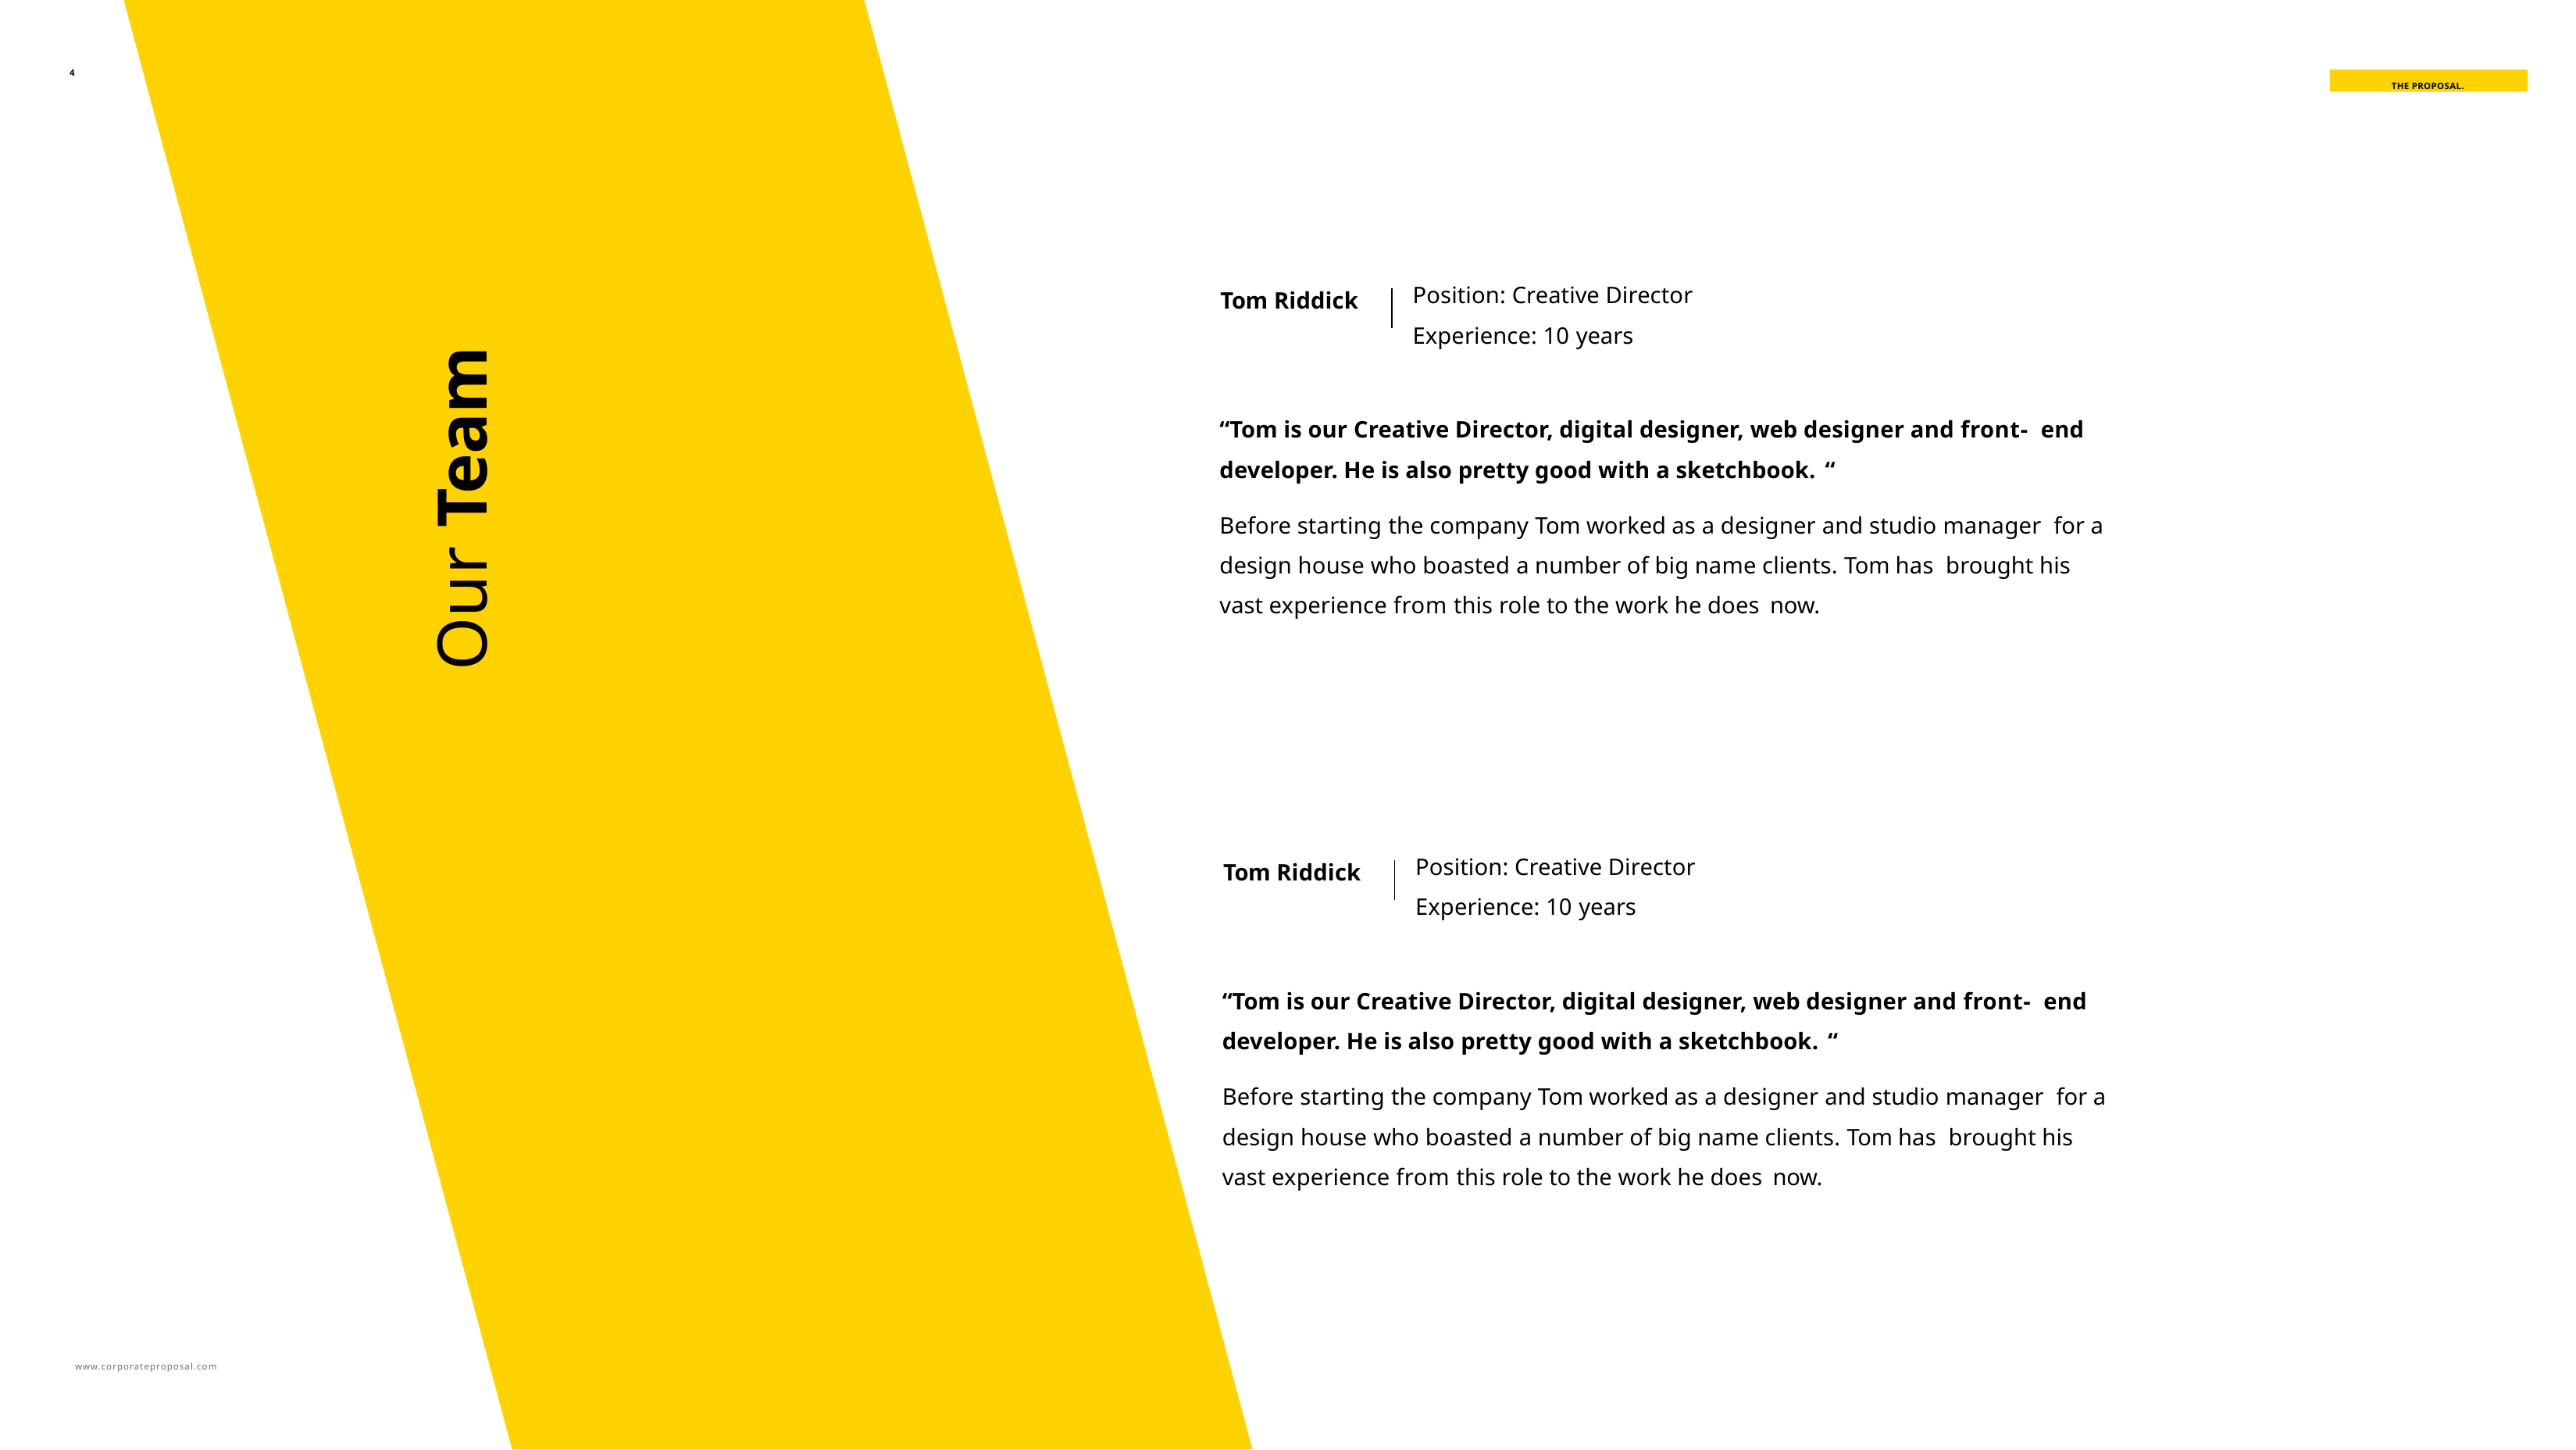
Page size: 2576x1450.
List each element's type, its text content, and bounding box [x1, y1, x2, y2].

text_box Tom Riddick [1221, 856, 1376, 886]
text_box Position: Creative Director Experience: 10 years [1411, 266, 1717, 348]
text_box Our Team [419, 158, 502, 673]
text_box www.corporateproposal.com [73, 1359, 230, 1372]
text_box Tom Riddick [1218, 284, 1373, 314]
text_box “Tom is our Creative Director, digital designer, web designer and front- end developer. He is also pretty good with a sketchbook. “ Before starting the company Tom worked as a designer and studio manager for a design house who boasted a number of big name clients. Tom has brought his vast experience from this role to the work he does now. [1220, 972, 2114, 1191]
text_box 4 [68, 65, 78, 78]
text_box “Tom is our Creative Director, digital designer, web designer and front- end developer. He is also pretty good with a sketchbook. “ Before starting the company Tom worked as a designer and studio manager for a design house who boasted a number of big name clients. Tom has brought his vast experience from this role to the work he does now. [1218, 401, 2110, 619]
text_box [123, 0, 1253, 1450]
picture [643, 802, 1152, 1311]
text_box THE PROPOSAL. [2329, 70, 2528, 92]
text_box Position: Creative Director Experience: 10 years [1413, 838, 1719, 920]
picture [633, 177, 1142, 686]
